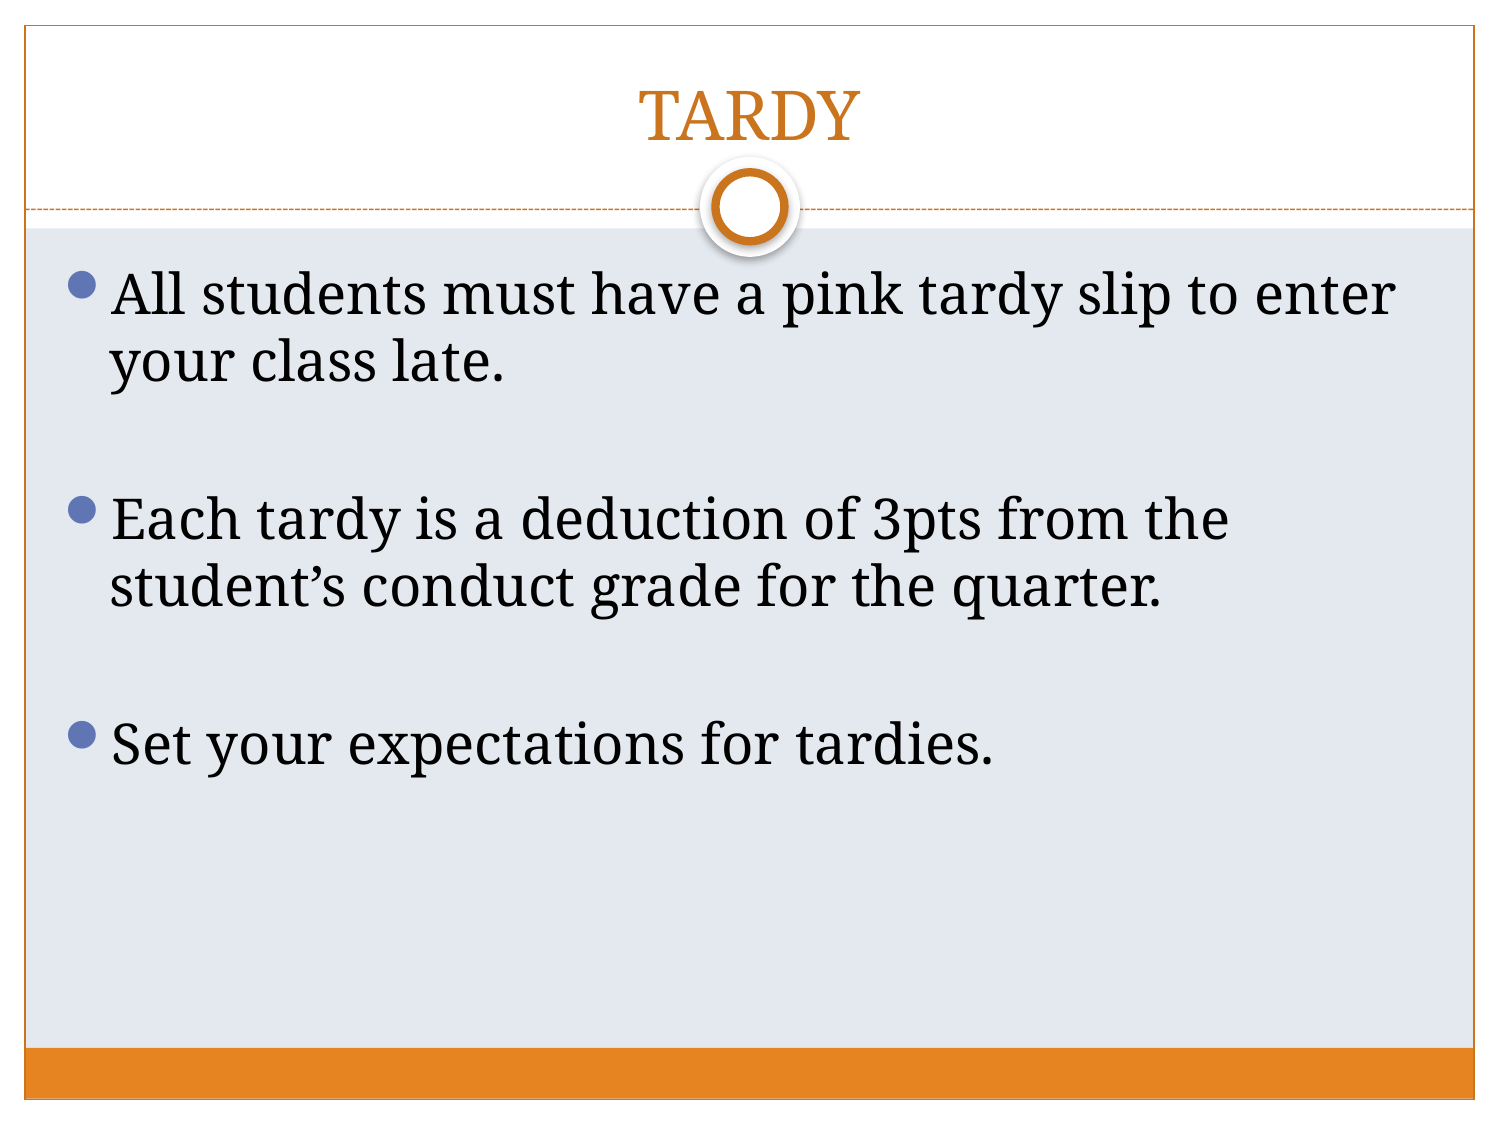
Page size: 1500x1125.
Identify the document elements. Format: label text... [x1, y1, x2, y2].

title TARDY [49, 37, 1450, 162]
list All students must have a pink tardy slip to enter your class late. Each tardy is a deduction of 3pts from the student’s conduct grade for the quarter. Set your expectations for tardies. [49, 250, 1445, 1001]
